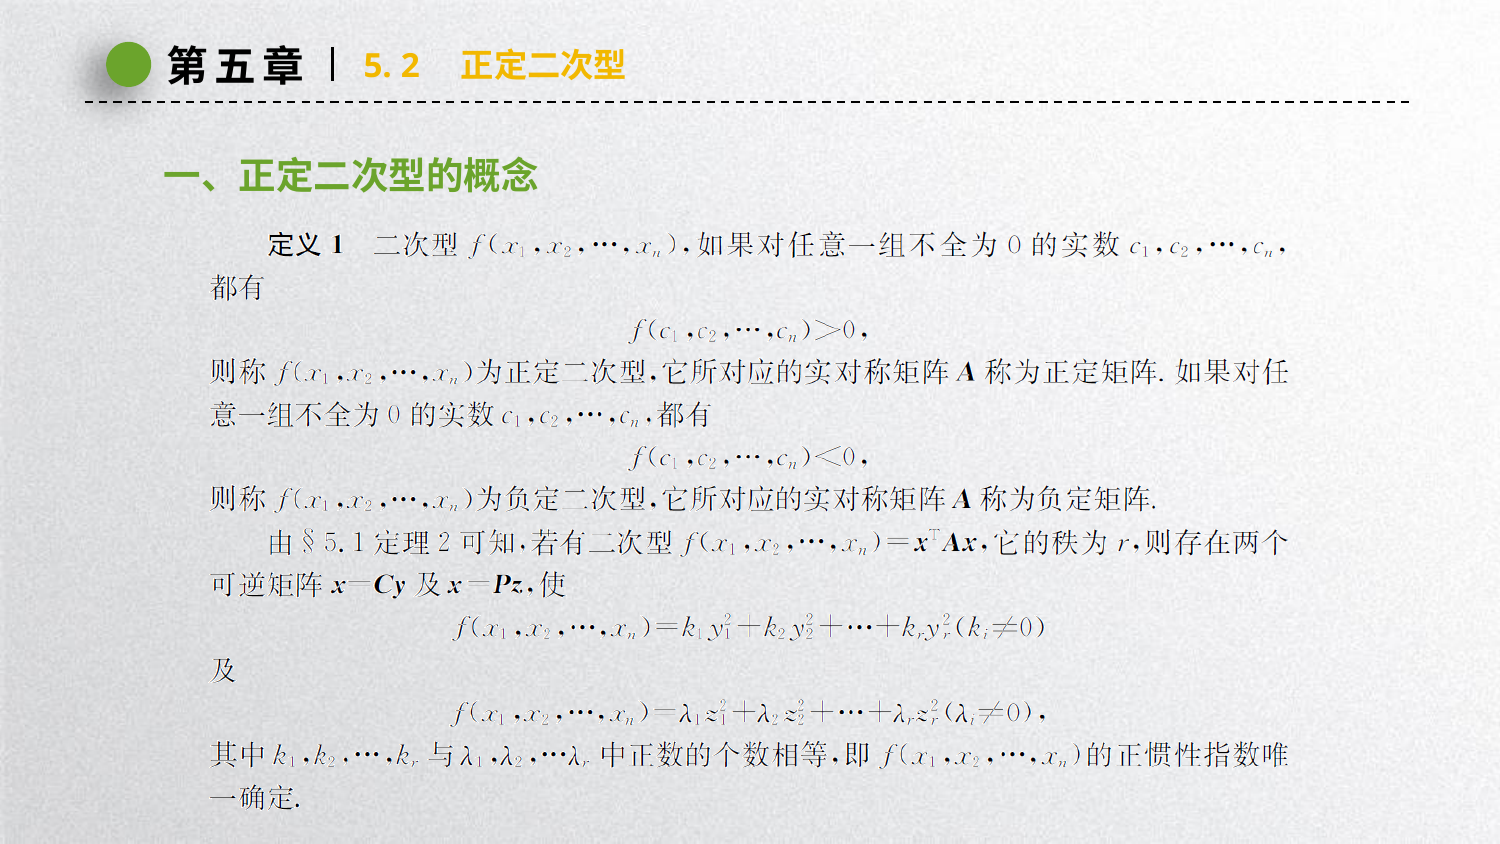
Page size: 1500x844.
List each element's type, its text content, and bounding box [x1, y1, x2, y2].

text_box 5. 2 正定二次型 [348, 37, 642, 92]
text_box 第五章 [152, 32, 320, 97]
picture [0, 0, 1500, 844]
text_box 一、正定二次型的概念 [148, 144, 1360, 205]
text_box [104, 39, 152, 90]
